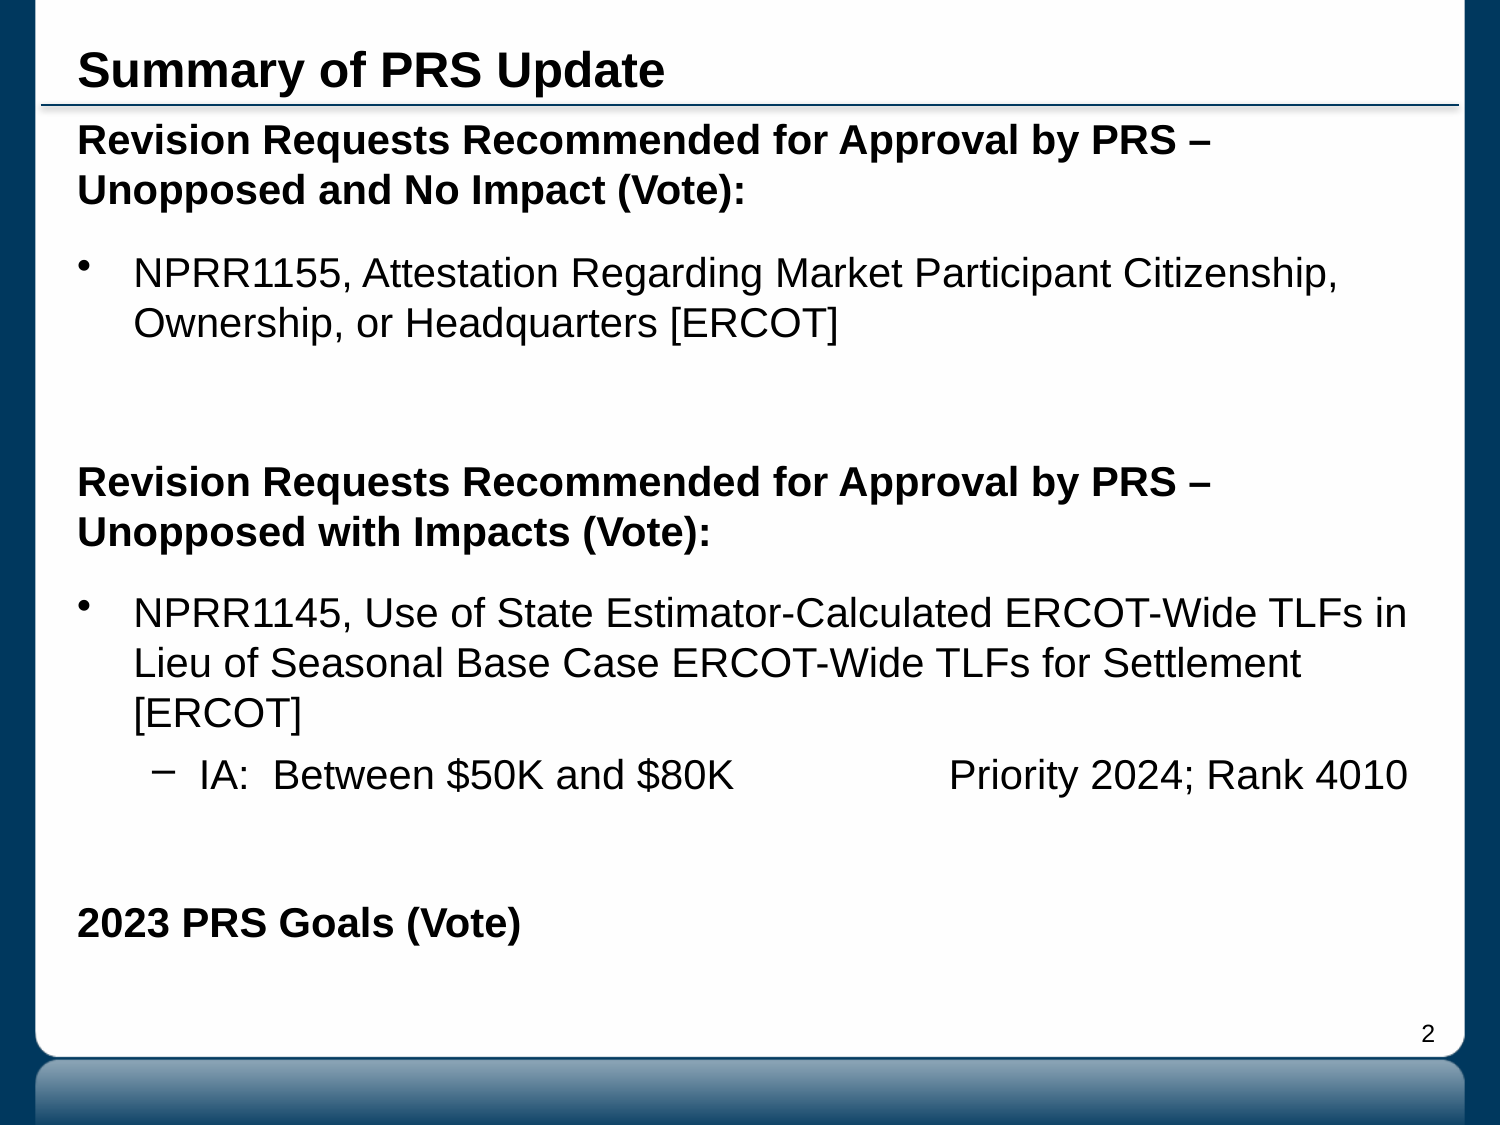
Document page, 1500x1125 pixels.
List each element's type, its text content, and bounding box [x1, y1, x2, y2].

text_box Revision Requests Recommended for Approval by PRS – Unopposed and No Impact (Vote): NPRR1155, Attestation Regarding Market Participant Citizenship, Ownership, or Headquarters [ERCOT] Revision Requests Recommended for Approval by PRS – Unopposed with Impacts (Vote): NPRR1145, Use of State Estimator-Calculated ERCOT-Wide TLFs in Lieu of Seasonal Base Case ERCOT-Wide TLFs for Settlement [ERCOT] IA: Between $50K and $80K Priority 2024; Rank 4010 2023 PRS Goals (Vote) [62, 106, 1450, 1049]
title Summary of PRS Update [62, 29, 1450, 106]
picture [35, 0, 1465, 1125]
